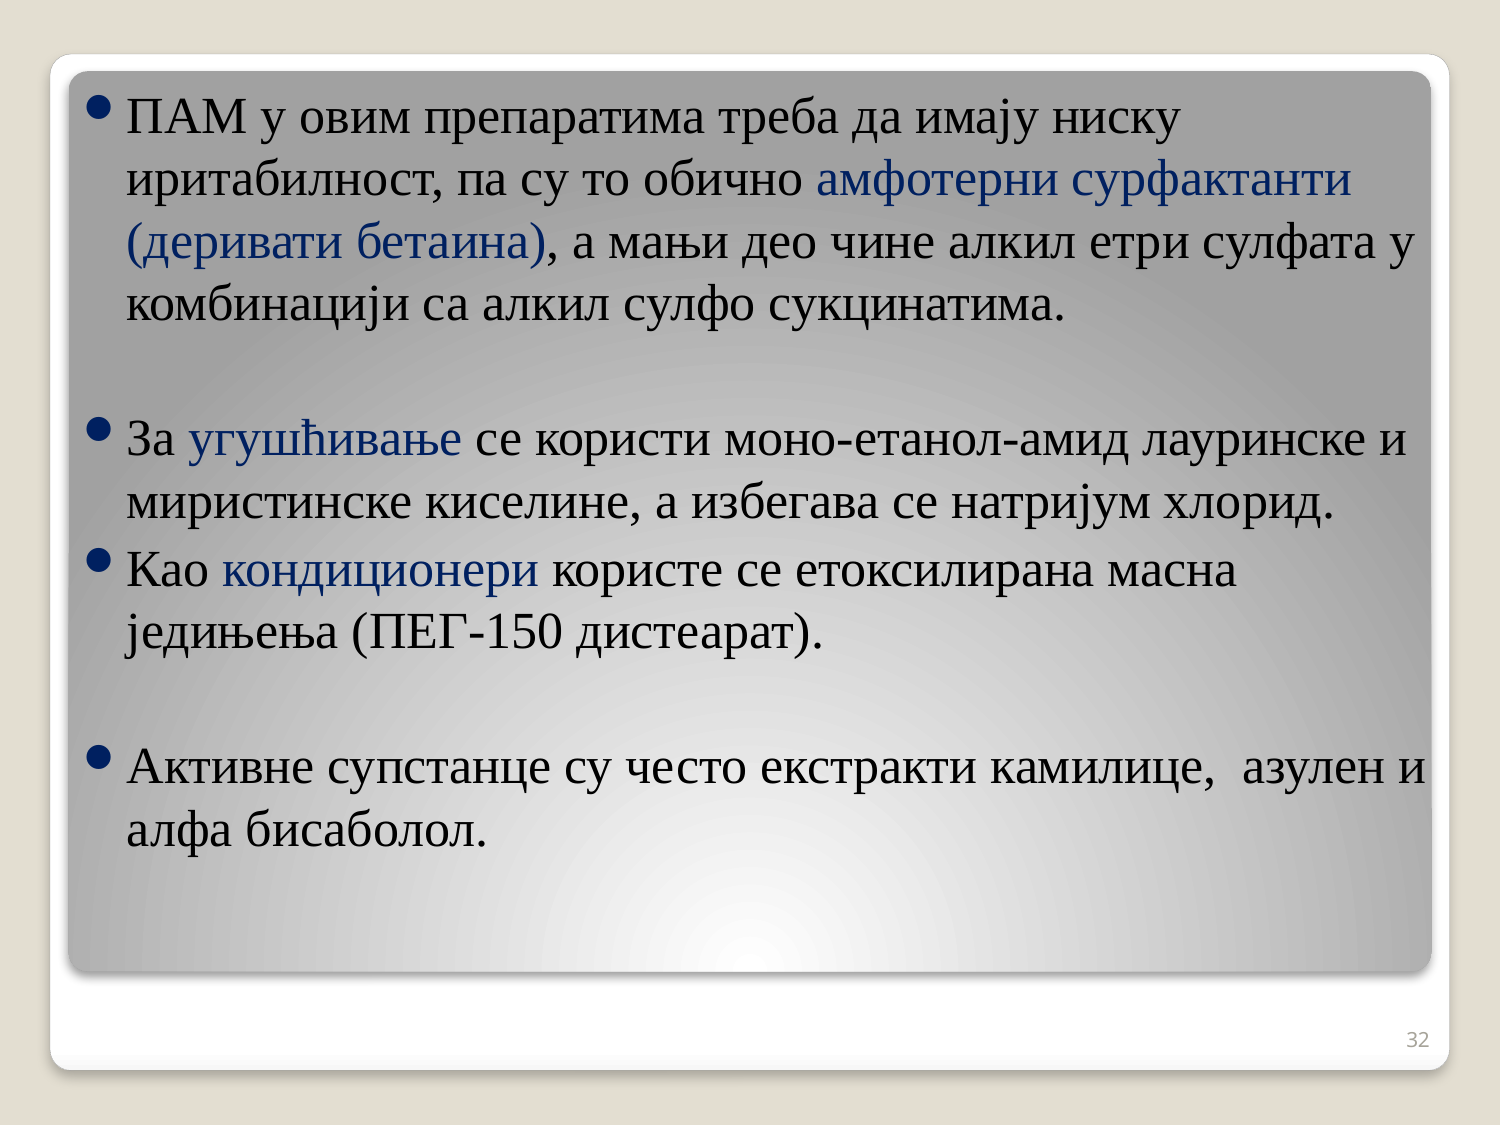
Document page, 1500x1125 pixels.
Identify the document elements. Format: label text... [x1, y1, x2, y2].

slide_number 32 [1369, 1002, 1445, 1063]
list ПАМ у овим препаратима треба да имају ниску иритабилност, па су то обично амфотерни сурфактанти (деривати бетаина), а мањи део чине алкил етри сулфата у комбинацији са алкил сулфо сукцинатима. За угушћивање се користи моно-етанол-амид лауринске и миристинске киселине, а избегава се натријум хлорид. Као кондиционери користе се етоксилирана масна једињења (ПЕГ-150 дистеарат). Активне супстанце су често екстракти камилице, азулен и алфа бисаболол. [53, 66, 1447, 1071]
